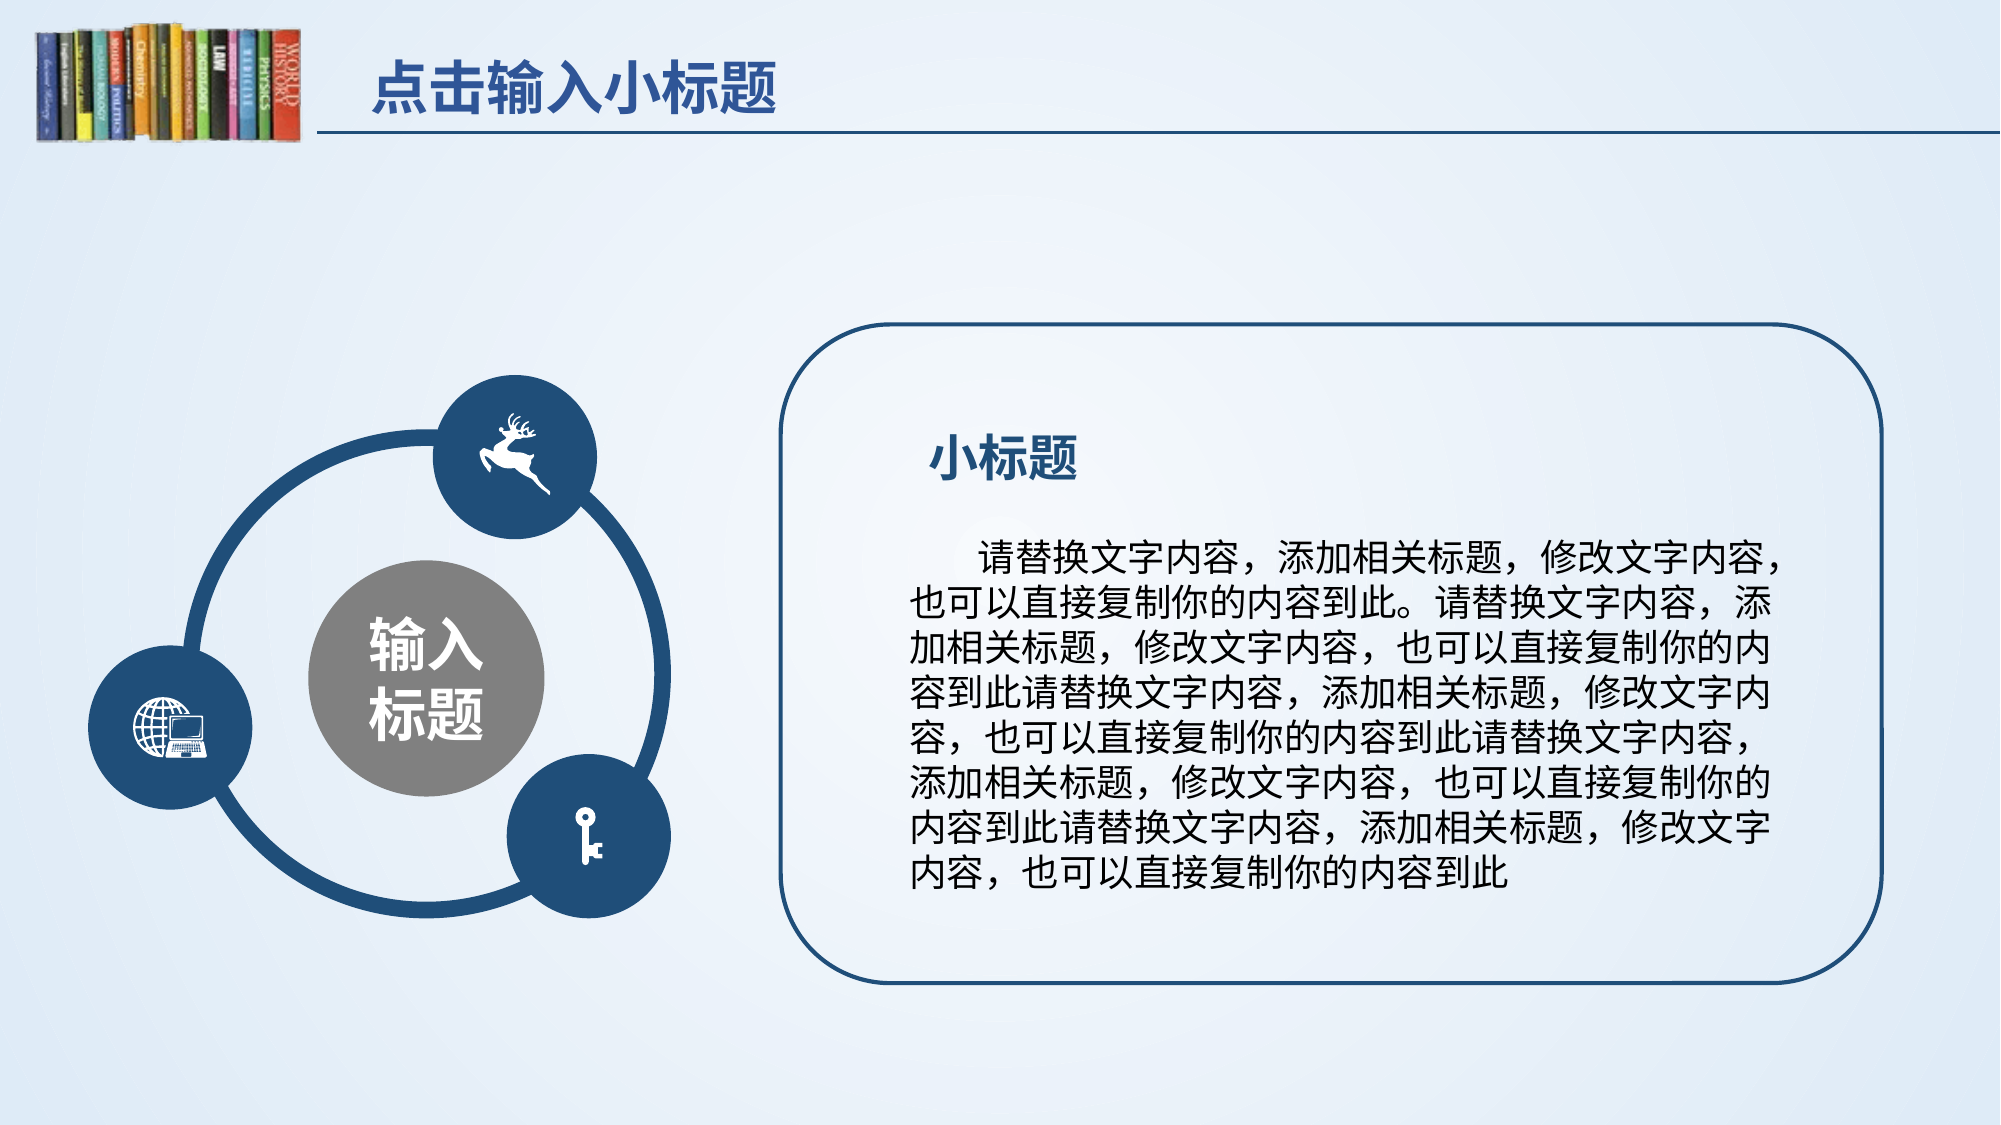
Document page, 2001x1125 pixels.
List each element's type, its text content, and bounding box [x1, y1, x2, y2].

text_box 点击输入小标题 [355, 43, 812, 129]
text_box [514, 762, 663, 910]
picture [23, 0, 317, 173]
text_box [190, 436, 664, 912]
text_box 输入 标题 [307, 559, 546, 798]
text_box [96, 653, 244, 802]
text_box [441, 383, 589, 531]
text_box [780, 324, 1882, 984]
